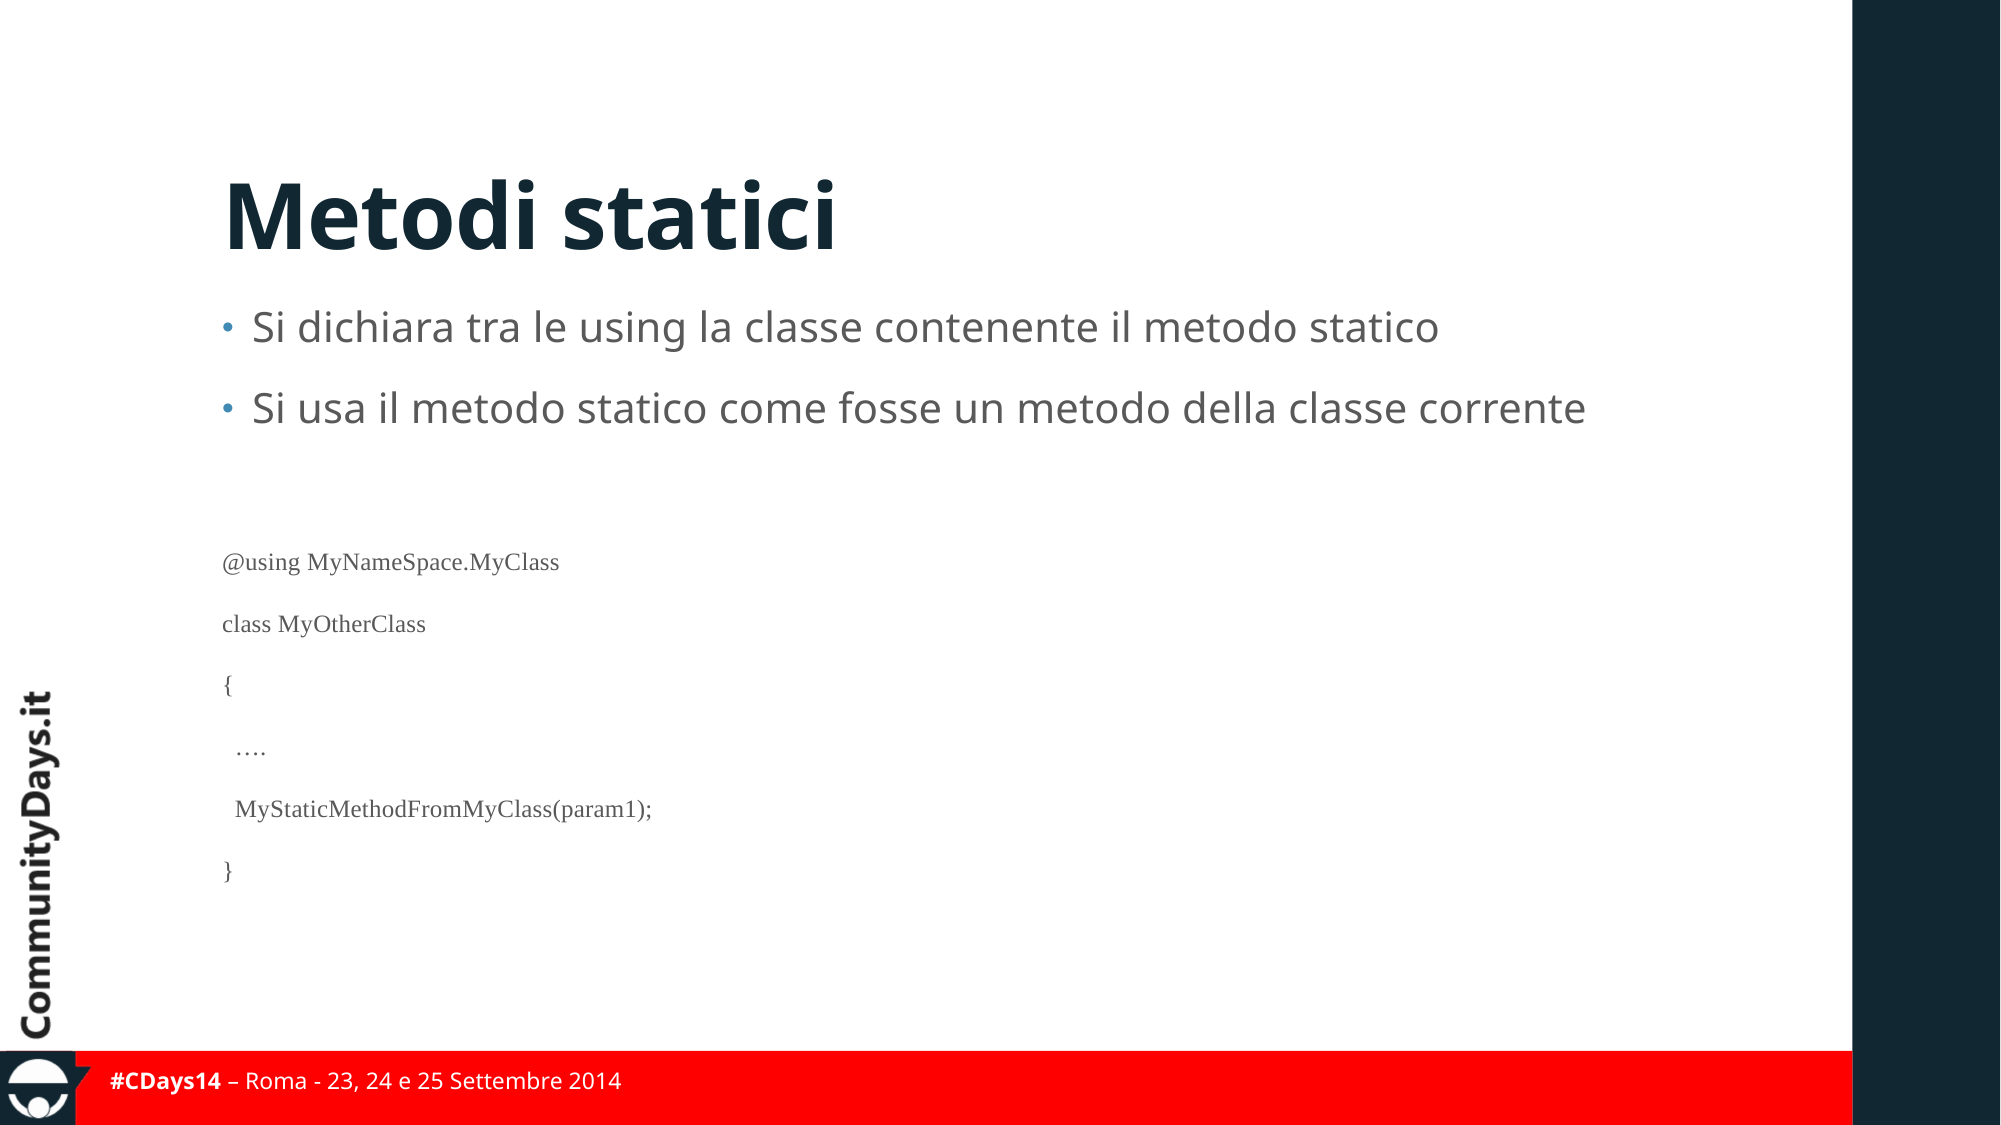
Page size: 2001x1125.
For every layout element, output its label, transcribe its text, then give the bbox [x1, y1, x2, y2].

picture [0, 692, 90, 1125]
title Metodi statici [206, 43, 1797, 278]
list Si dichiara tra le using la classe contenente il metodo statico Si usa il metodo statico come fosse un metodo della classe corrente @using MyNameSpace.MyClass class MyOtherClass { …. MyStaticMethodFromMyClass(param1); } [206, 297, 1617, 1012]
